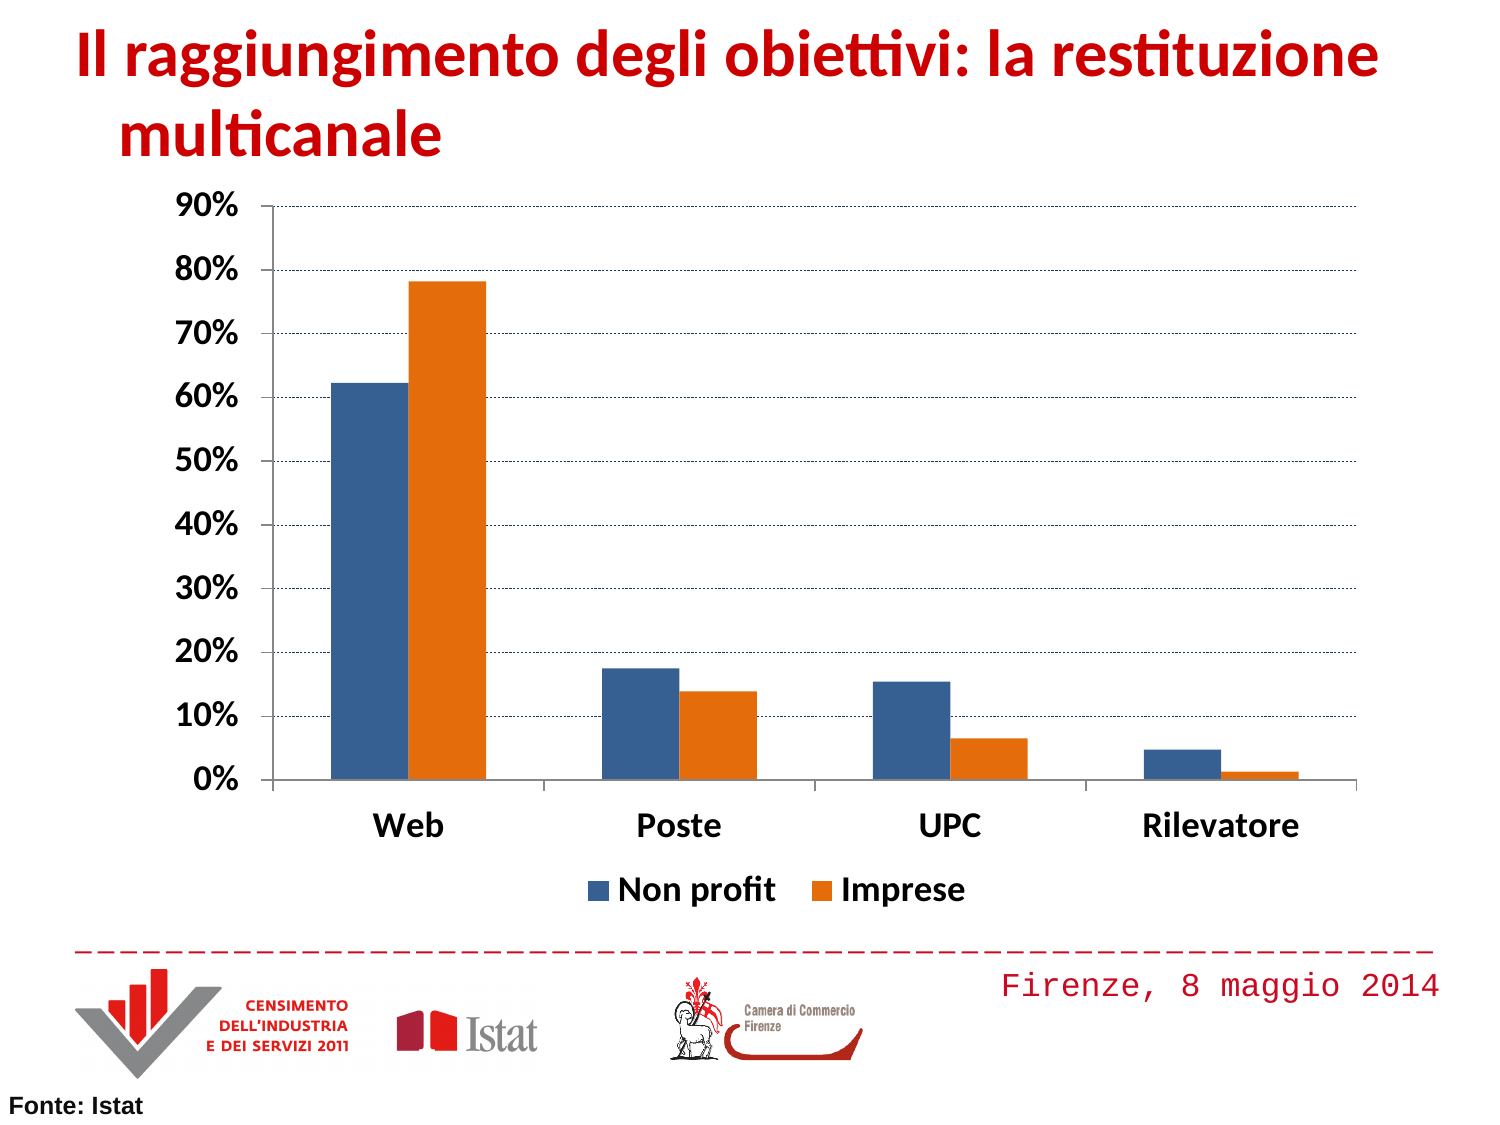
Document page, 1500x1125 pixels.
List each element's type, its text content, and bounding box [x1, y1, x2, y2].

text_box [667, 975, 864, 1063]
picture [74, 969, 538, 1082]
text_box Fonte: Istat [0, 1082, 220, 1125]
text_box Firenze, 8 maggio 2014 [986, 955, 1471, 1011]
text_box Il raggiungimento degli obiettivi: la restituzione multicanale [74, 54, 1400, 125]
picture [159, 172, 1382, 934]
